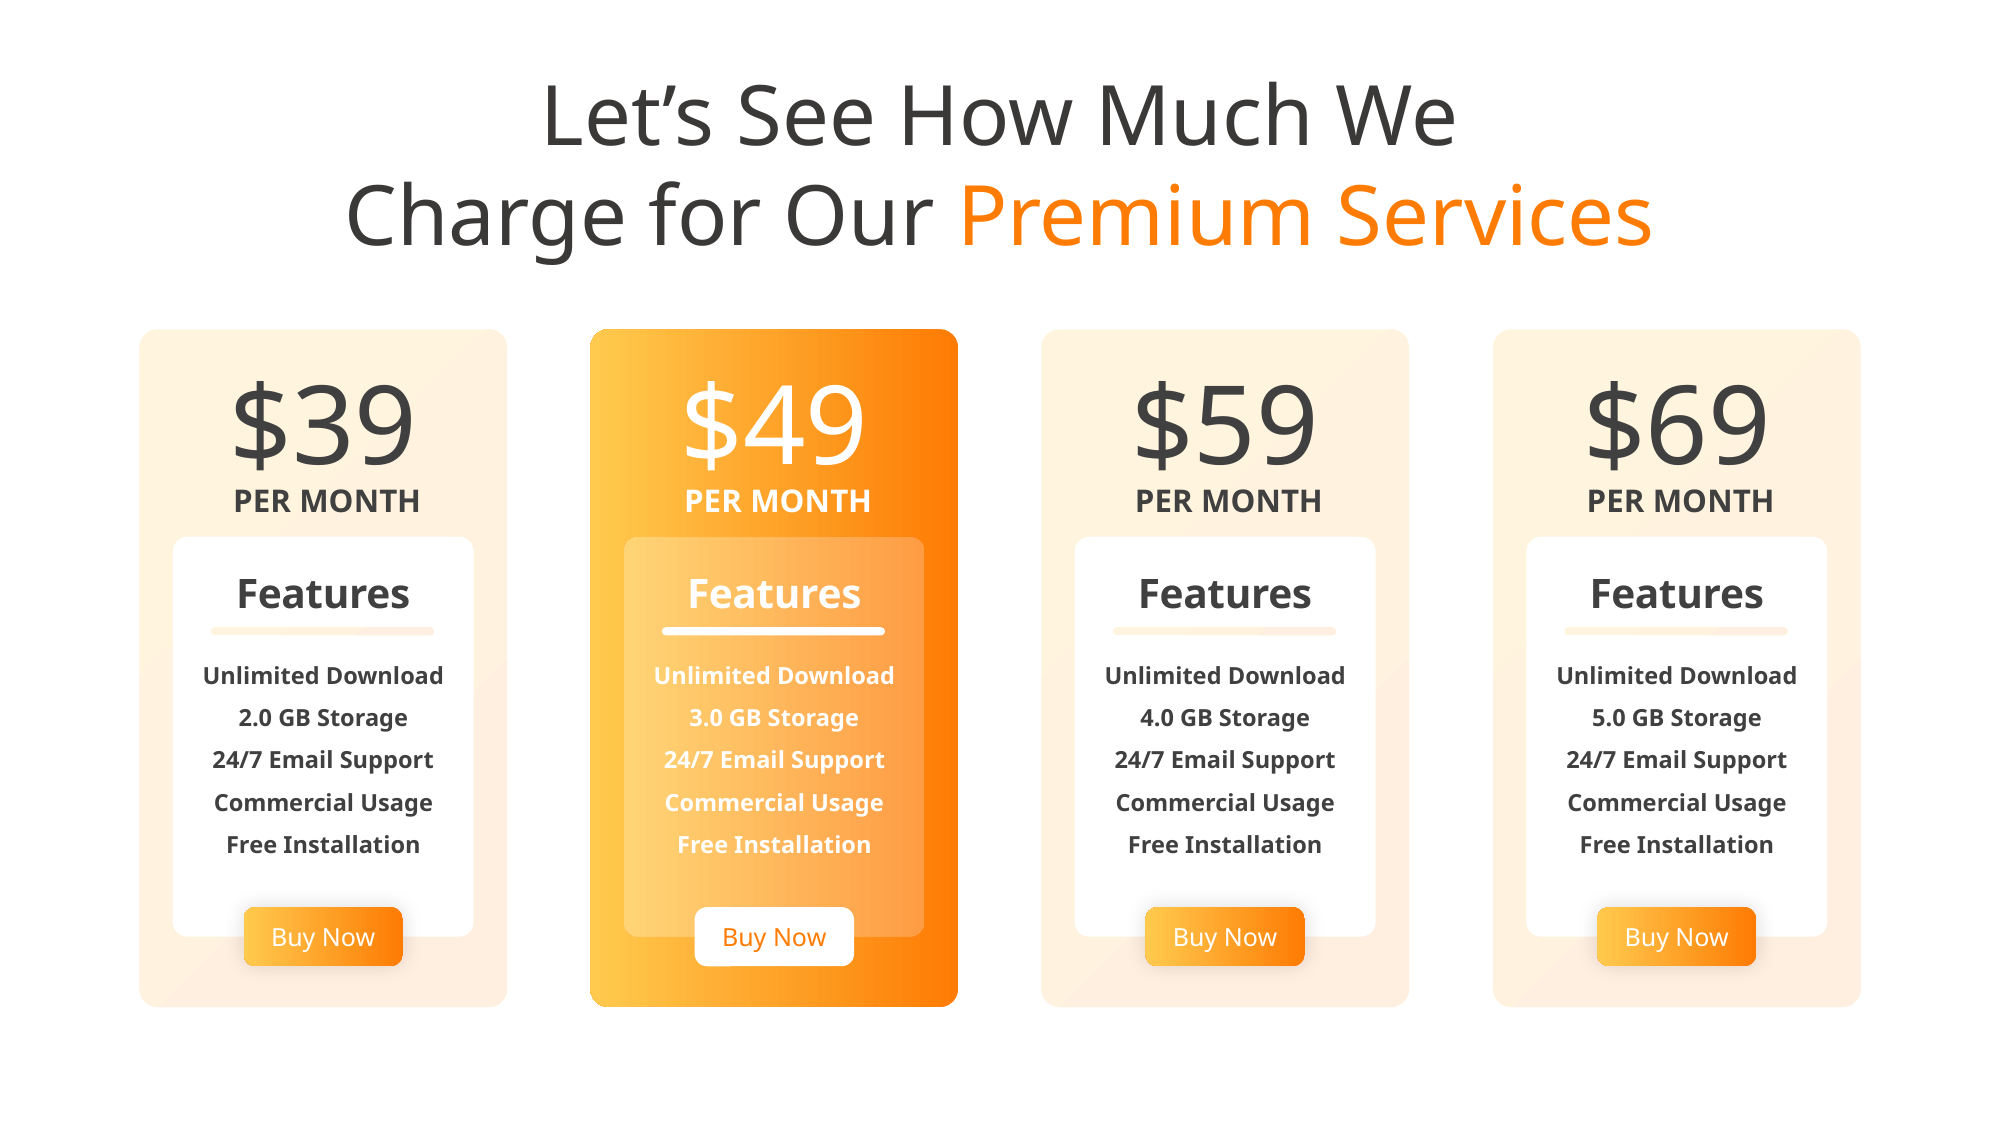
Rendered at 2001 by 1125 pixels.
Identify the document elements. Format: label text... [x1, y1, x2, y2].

text_box PER MONTH [1112, 473, 1339, 526]
text_box [623, 536, 925, 937]
text_box Free Installation [1534, 822, 1820, 866]
text_box $39 [214, 347, 432, 473]
text_box [661, 627, 886, 636]
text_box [1145, 907, 1305, 967]
text_box [1492, 329, 1861, 1008]
text_box $69 [1568, 347, 1786, 473]
text_box Free Installation [180, 822, 466, 866]
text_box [243, 907, 404, 967]
text_box [1074, 536, 1376, 937]
text_box [590, 329, 959, 1008]
text_box PER MONTH [1563, 473, 1790, 526]
text_box $49 [665, 347, 883, 473]
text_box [694, 907, 855, 967]
text_box PER MONTH [210, 473, 437, 526]
text_box Unlimited Download [1541, 653, 1813, 695]
text_box 24/7 Email Support [180, 737, 466, 780]
text_box Commercial Usage [1082, 780, 1368, 822]
text_box 4.0 GB Storage [1082, 695, 1368, 737]
text_box [1041, 329, 1410, 1008]
text_box Features [1574, 560, 1779, 624]
text_box Unlimited Download [1089, 653, 1361, 695]
text_box Features [672, 560, 877, 624]
text_box Free Installation [631, 822, 917, 866]
text_box [1564, 627, 1788, 636]
text_box 5.0 GB Storage [1534, 695, 1820, 737]
text_box Features [1123, 560, 1328, 624]
text_box PER MONTH [661, 473, 888, 526]
text_box 3.0 GB Storage [631, 695, 917, 737]
text_box Commercial Usage [631, 780, 917, 822]
text_box Commercial Usage [1534, 780, 1820, 822]
text_box Let’s See How Much We Charge for Our Premium Services [211, 55, 1789, 270]
text_box [210, 627, 435, 636]
text_box [1112, 627, 1337, 636]
text_box $59 [1116, 347, 1334, 473]
text_box 24/7 Email Support [1082, 737, 1368, 780]
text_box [1597, 907, 1757, 967]
text_box Unlimited Download [638, 653, 910, 695]
text_box Commercial Usage [180, 780, 466, 822]
text_box 24/7 Email Support [631, 737, 918, 781]
text_box [1526, 536, 1828, 937]
text_box 24/7 Email Support [1534, 737, 1820, 780]
text_box Unlimited Download [187, 653, 459, 695]
text_box 2.0 GB Storage [180, 695, 466, 737]
text_box [172, 536, 474, 937]
text_box [139, 329, 508, 1008]
text_box Free Installation [1082, 822, 1368, 866]
text_box Features [221, 560, 426, 624]
